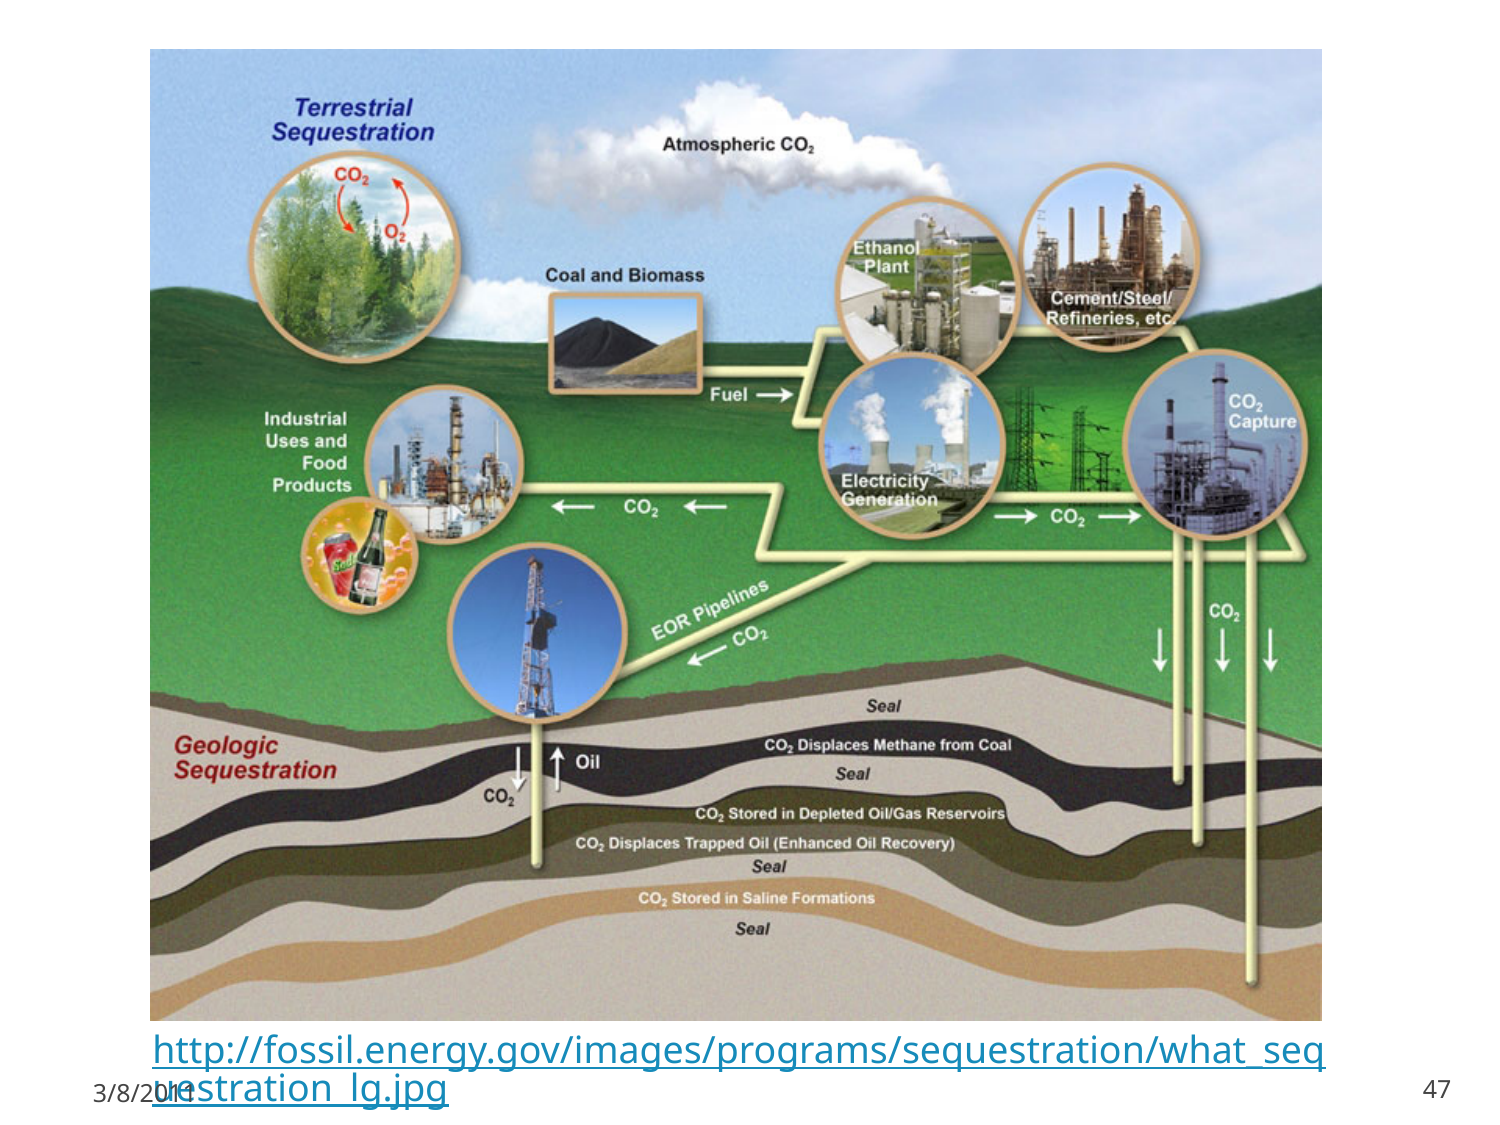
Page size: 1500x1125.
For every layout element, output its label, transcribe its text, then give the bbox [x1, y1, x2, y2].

picture [149, 49, 1322, 1021]
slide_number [75, 1062, 425, 1108]
slide_number 47 [1345, 1062, 1467, 1108]
text_box http://fossil.energy.gov/images/programs/sequestration/what_sequestration_lg.jpg [137, 1018, 1363, 1085]
